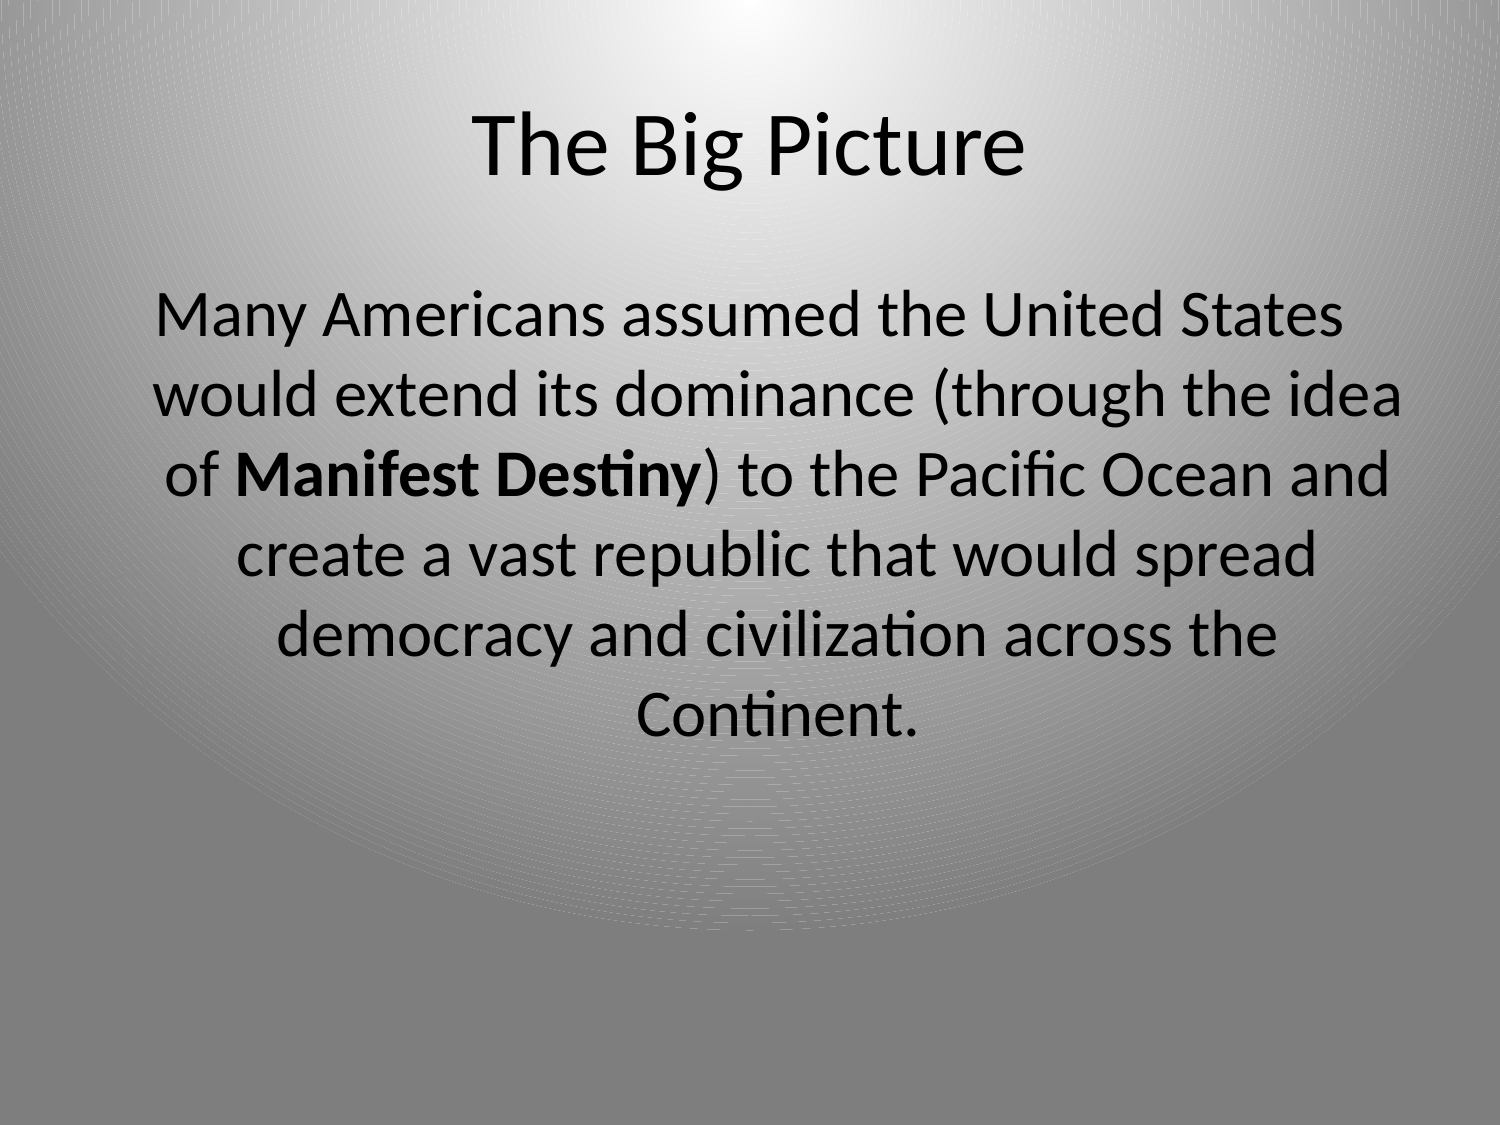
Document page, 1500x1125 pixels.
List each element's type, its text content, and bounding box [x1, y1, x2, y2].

title The Big Picture [75, 45, 1425, 233]
list Many Americans assumed the United States would extend its dominance (through the idea of Manifest Destiny) to the Pacific Ocean and create a vast republic that would spread democracy and civilization across the Continent. [75, 262, 1425, 1005]
